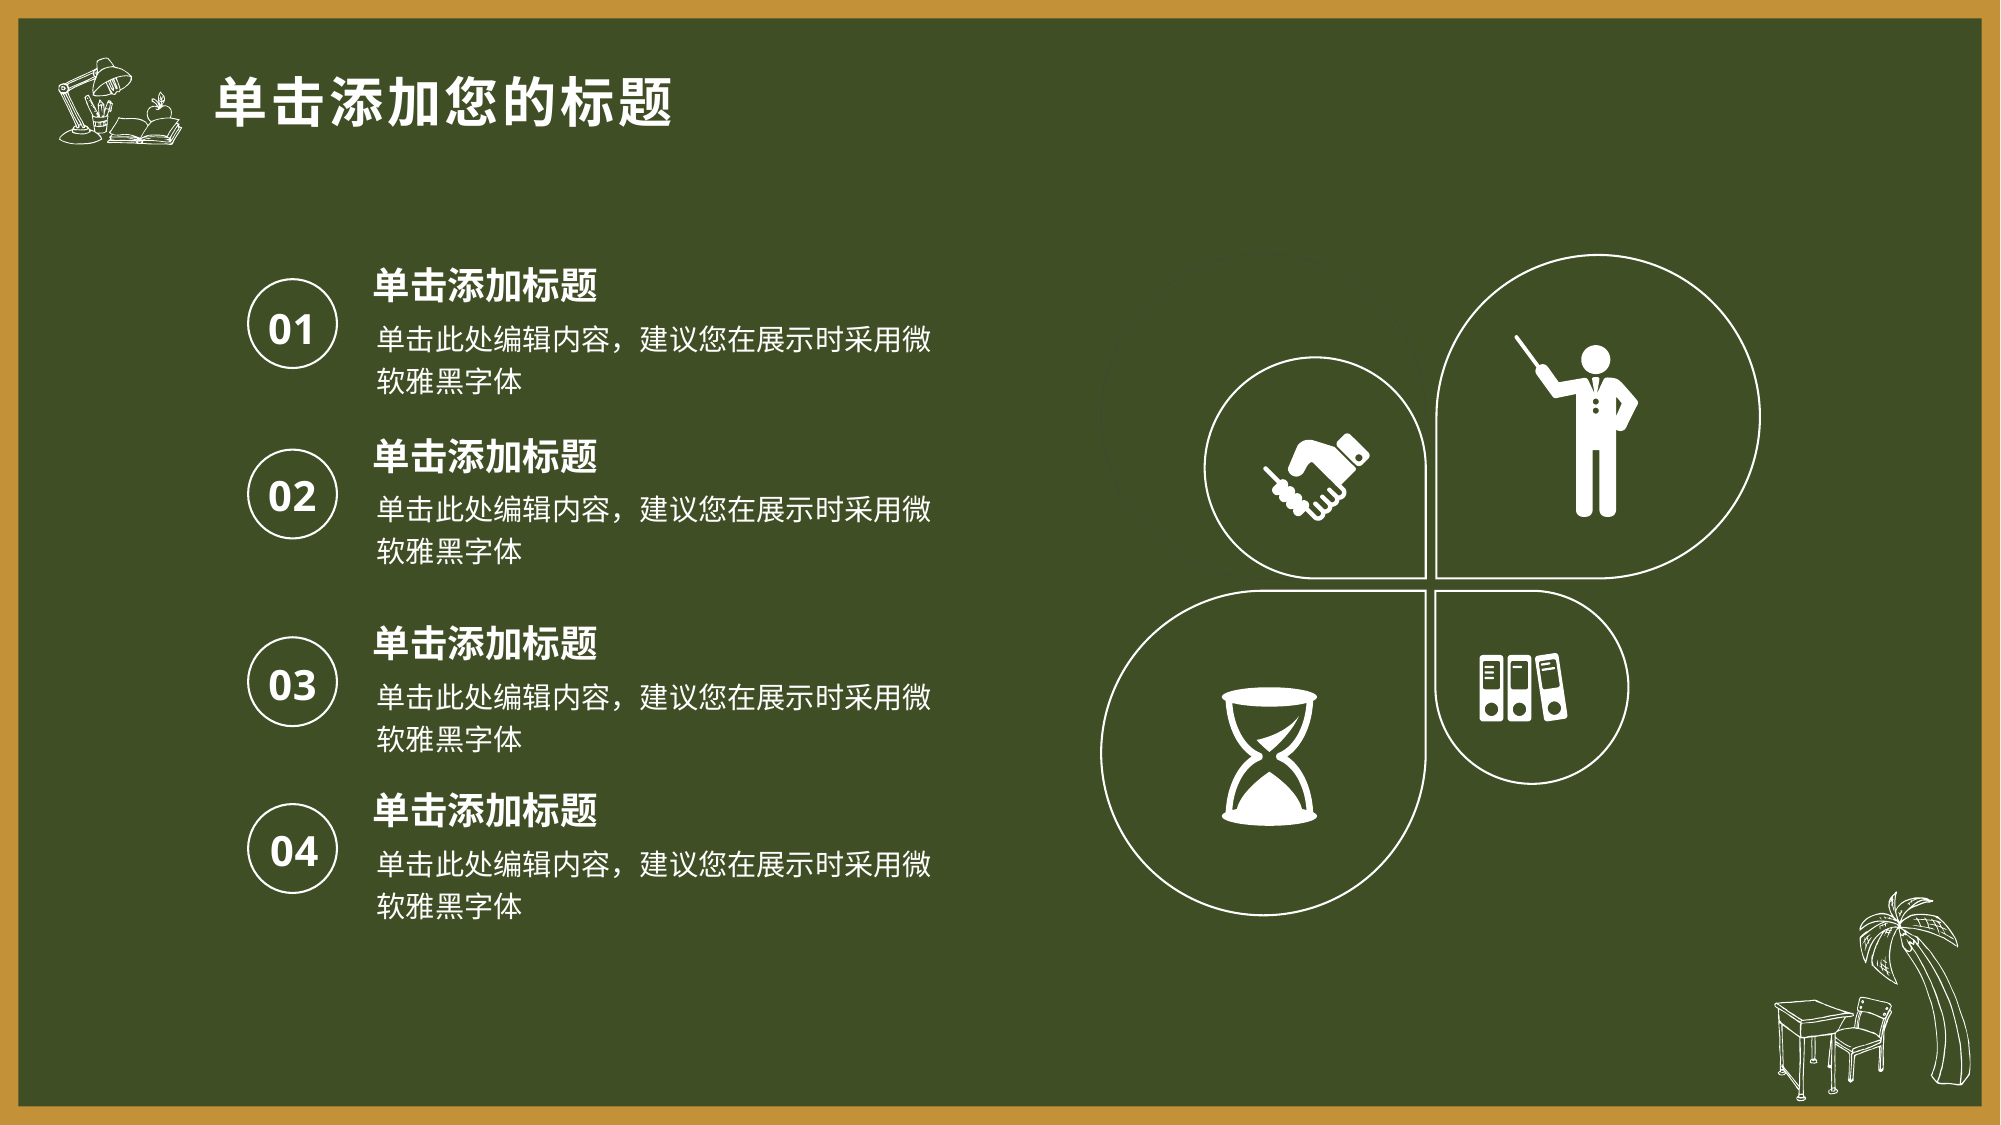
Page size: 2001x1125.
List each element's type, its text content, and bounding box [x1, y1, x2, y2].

text_box [1435, 253, 1761, 580]
text_box 单击此处编辑内容，建议您在展示时采用微软雅黑字体 [376, 839, 946, 918]
text_box 单击添加标题 [358, 254, 619, 315]
text_box [247, 278, 339, 370]
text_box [1263, 433, 1370, 521]
text_box 单击添加标题 [358, 613, 619, 673]
text_box 01 [261, 302, 324, 354]
text_box [247, 448, 339, 540]
text_box [1100, 589, 1427, 917]
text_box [1514, 335, 1638, 517]
text_box 单击此处编辑内容，建议您在展示时采用微软雅黑字体 [376, 672, 946, 751]
text_box [247, 803, 339, 895]
text_box 单击此处编辑内容，建议您在展示时采用微软雅黑字体 [376, 314, 946, 393]
text_box 03 [261, 659, 324, 710]
text_box [1434, 589, 1630, 785]
text_box [1100, 252, 1427, 580]
text_box 单击添加您的标题 [198, 60, 772, 141]
text_box [1203, 356, 1427, 580]
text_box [1479, 653, 1568, 722]
text_box 单击添加标题 [358, 425, 619, 486]
text_box 02 [261, 470, 324, 521]
text_box [247, 636, 339, 728]
text_box [1221, 687, 1317, 826]
text_box 04 [263, 824, 325, 876]
text_box 单击此处编辑内容，建议您在展示时采用微软雅黑字体 [376, 484, 946, 563]
text_box 单击添加标题 [358, 779, 619, 840]
